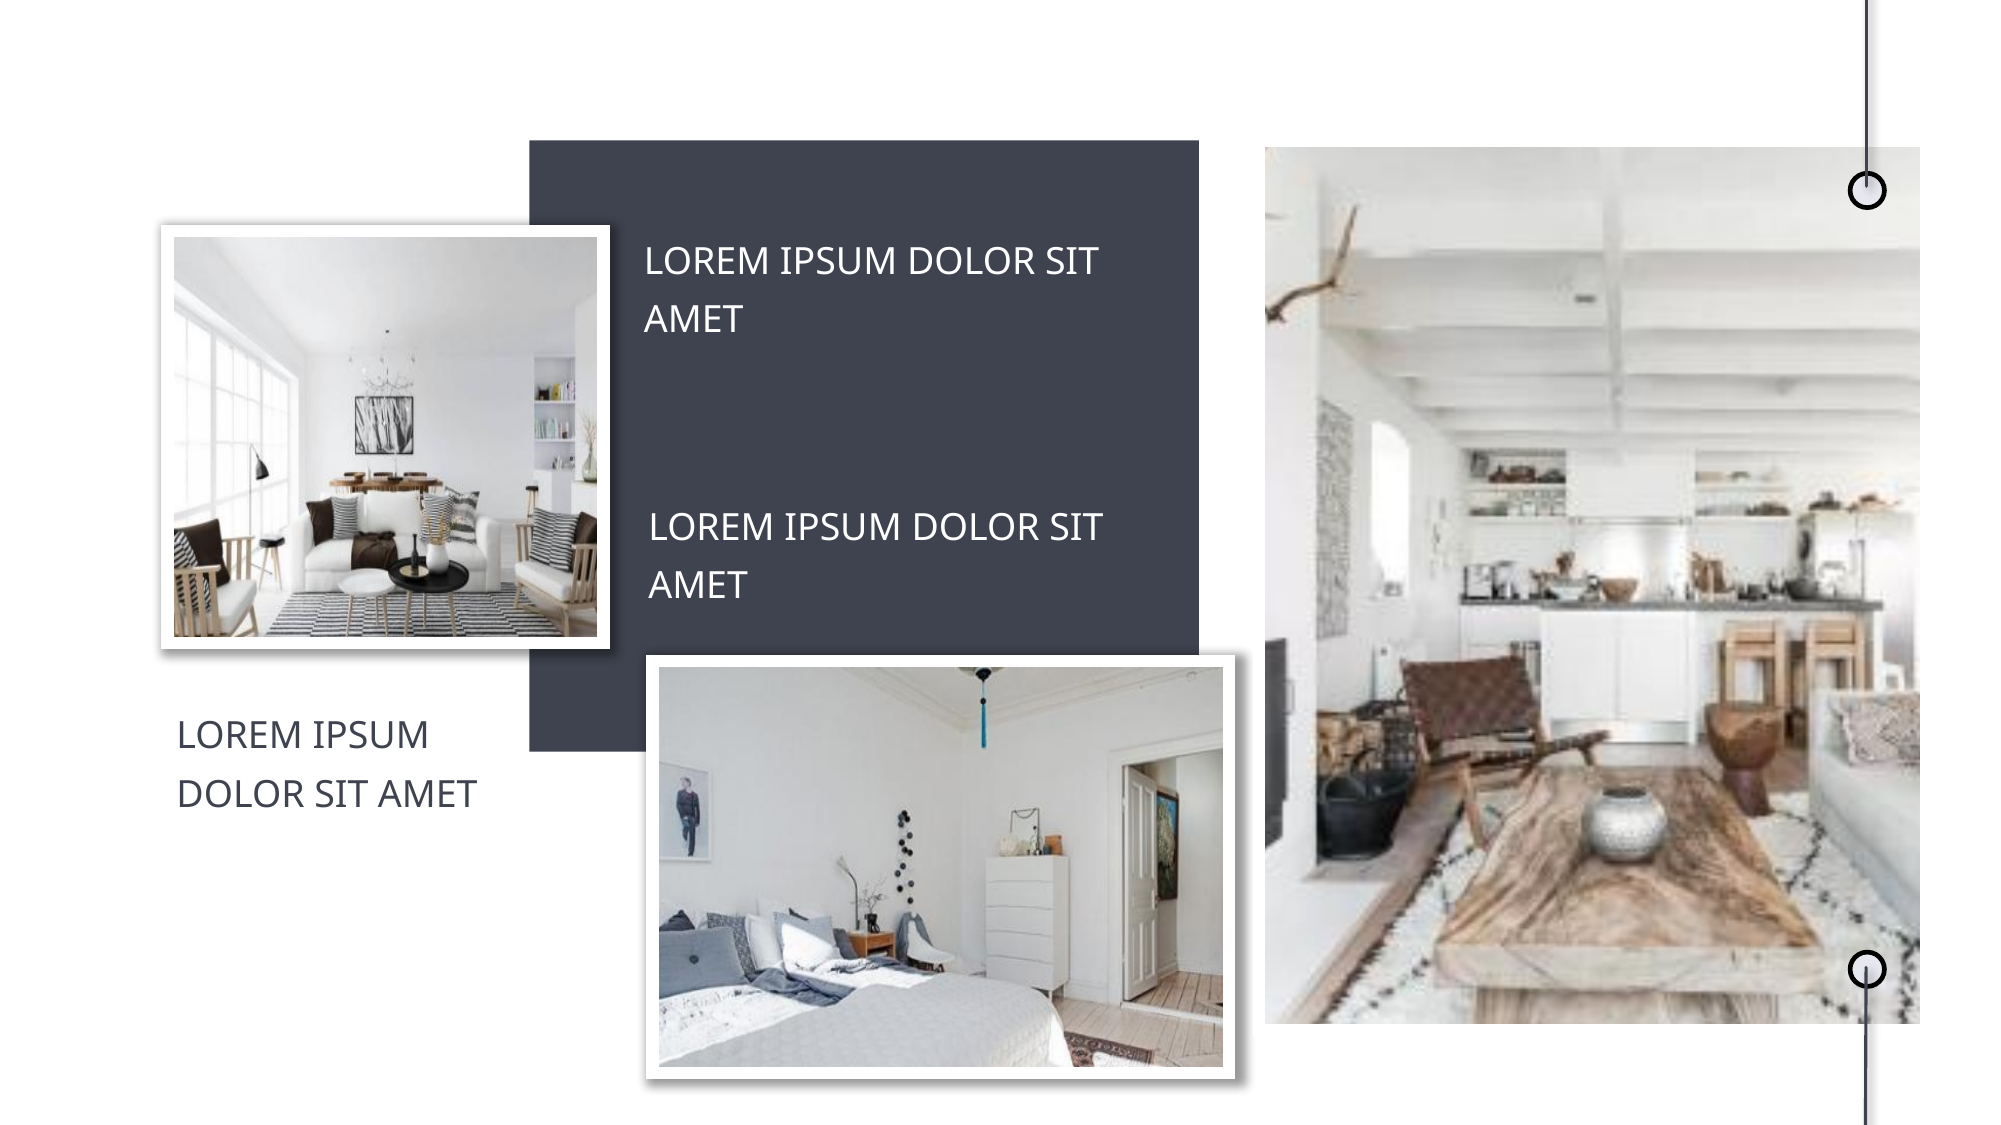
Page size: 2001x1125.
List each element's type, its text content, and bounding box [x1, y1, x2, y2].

text_box LOREM IPSUM DOLOR SIT AMET [633, 436, 1126, 660]
text_box LOREM IPSUM DOLOR SIT AMET [161, 644, 500, 868]
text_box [1259, 140, 1927, 1031]
text_box [528, 139, 1200, 753]
text_box [166, 230, 604, 644]
text_box [651, 660, 1230, 1074]
text_box LOREM IPSUM DOLOR SIT AMET [628, 170, 1121, 394]
